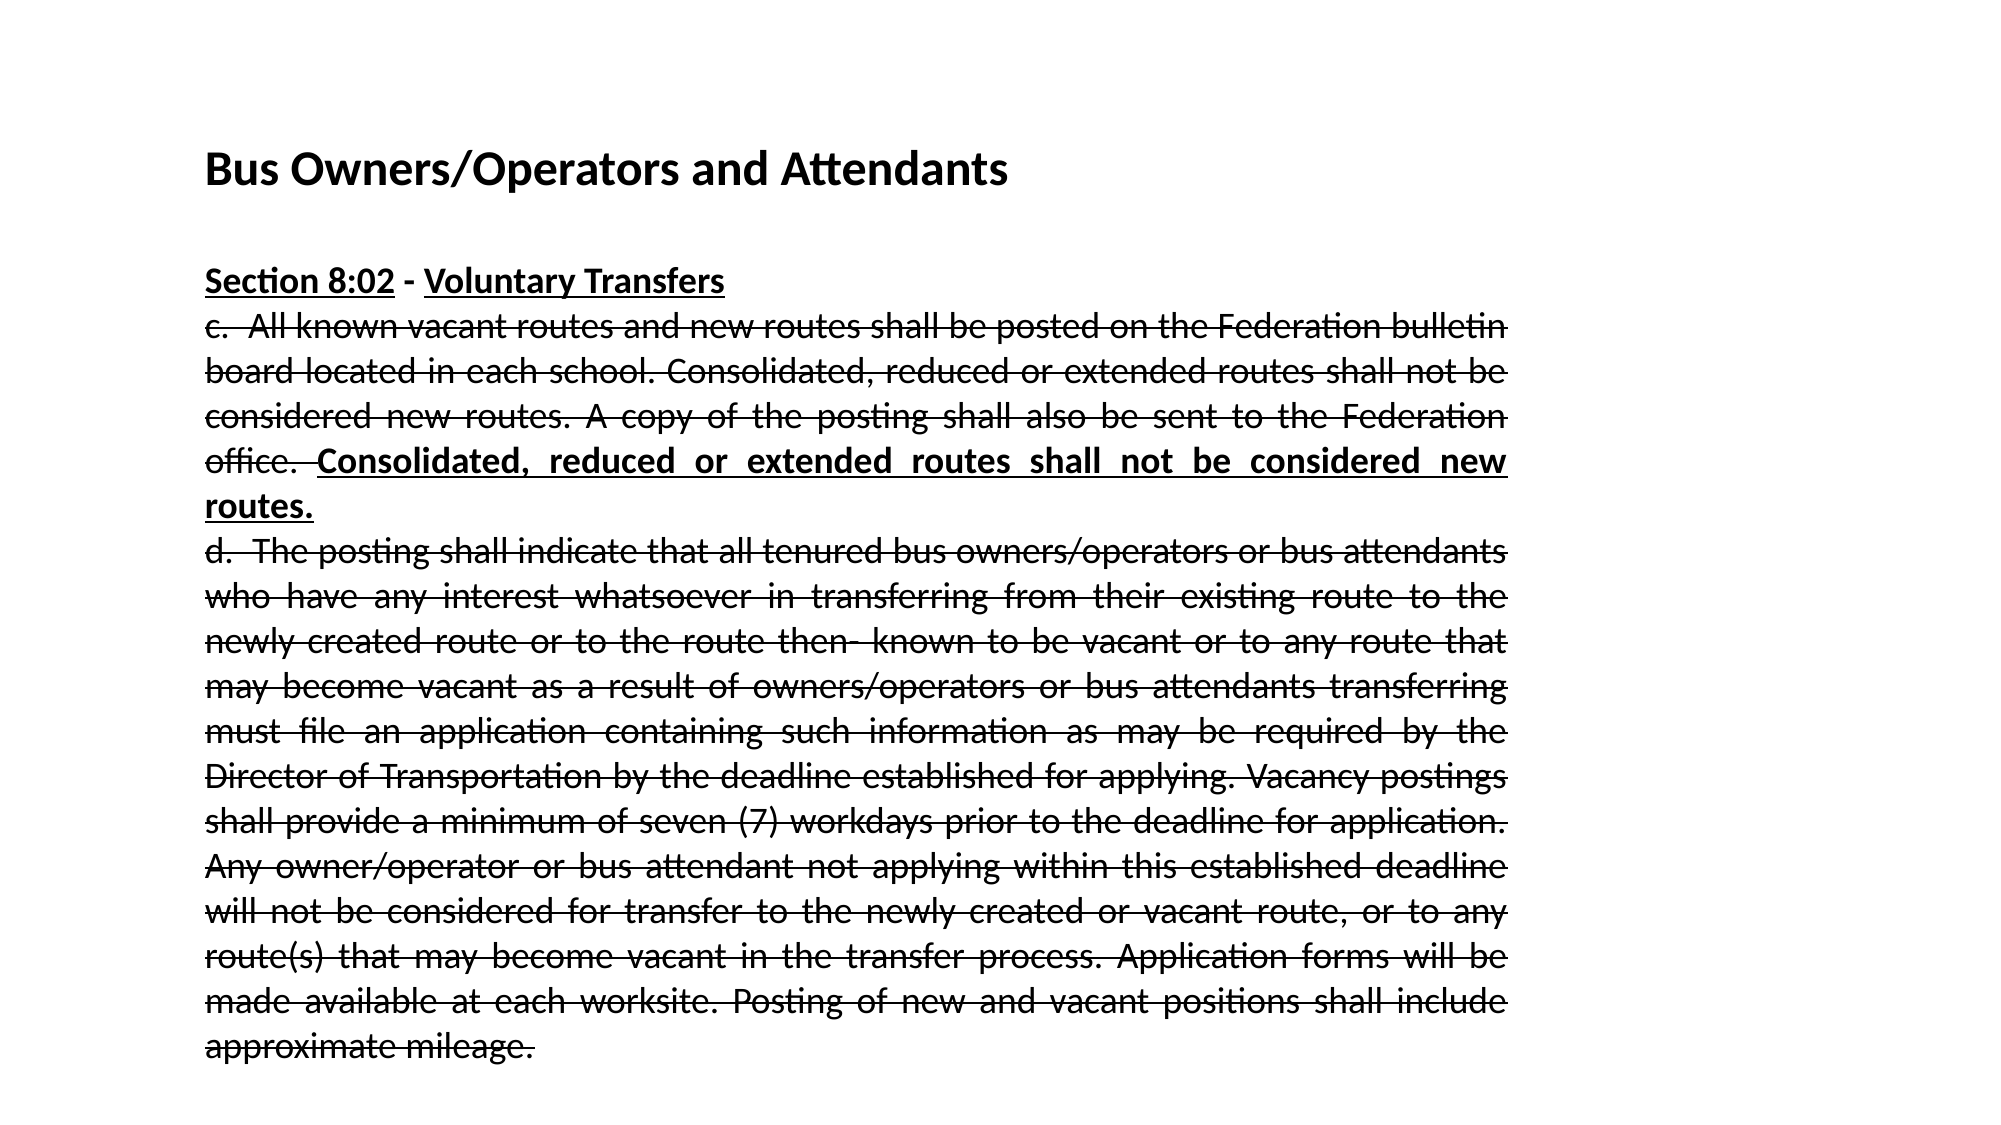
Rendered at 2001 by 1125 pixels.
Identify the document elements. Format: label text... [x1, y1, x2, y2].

text_box Bus Owners/Operators and Attendants Section 8:02 - Voluntary Transfers c. All known vacant routes and new routes shall be posted on the Federation bulletin board located in each school. Consolidated, reduced or extended routes shall not be considered new routes. A copy of the posting shall also be sent to the Federation office. Consolidated, reduced or extended routes shall not be considered new routes. d. The posting shall indicate that all tenured bus owners/operators or bus attendants who have any interest whatsoever in transferring from their existing route to the newly created route or to the route then- known to be vacant or to any route that may become vacant as a result of owners/operators or bus attendants transferring must file an application containing such information as may be required by the Director of Transportation by the deadline established for applying. Vacancy postings shall provide a minimum of seven (7) workdays prior to the deadline for application. Any owner/operator or bus attendant not applying within this established deadline will not be considered for transfer to the newly created or vacant route, or to any route(s) that may become vacant in the transfer process. Application forms will be made available at each worksite. Posting of new and vacant positions shall include approximate mileage. [189, 128, 1710, 1125]
